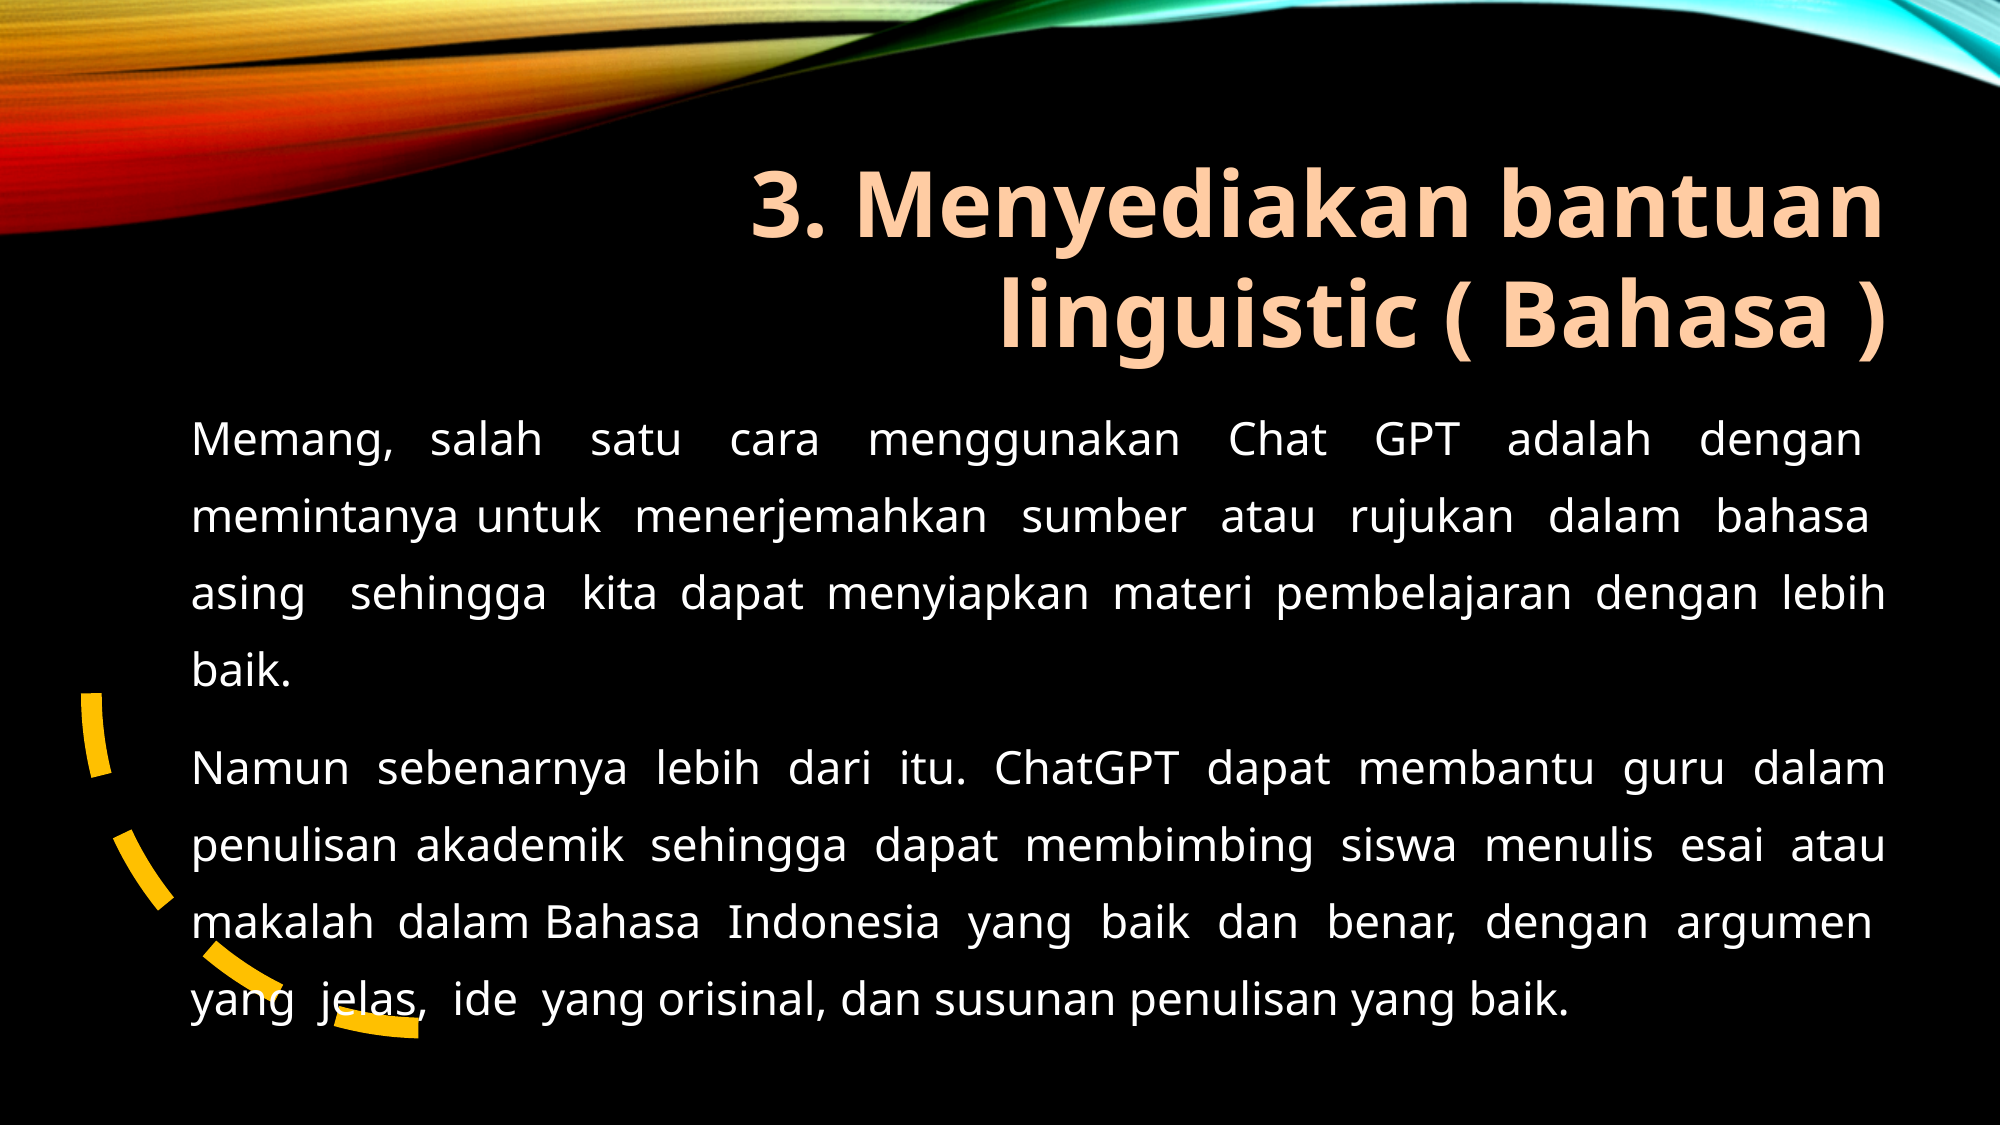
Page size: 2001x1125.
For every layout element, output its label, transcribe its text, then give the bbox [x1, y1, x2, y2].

text_box [380, 1025, 427, 1029]
text_box [91, 693, 188, 929]
title 3. Menyediakan bantuan linguistic ( Bahasa ) [474, 96, 1888, 367]
picture [0, 0, 2000, 237]
text_box Memang, salah satu cara menggunakan Chat GPT adalah dengan memintanya untuk menerjemahkan sumber atau rujukan dalam bahasa asing sehingga kita dapat menyiapkan materi pembelajaran dengan lebih baik. Namun sebenarnya lebih dari itu. ChatGPT dapat membantu guru dalam penulisan akademik sehingga dapat membimbing siswa menulis esai atau makalah dalam Bahasa Indonesia yang baik dan benar, dengan argumen yang jelas, ide yang orisinal, dan susunan penulisan yang baik. [188, 386, 1888, 1025]
